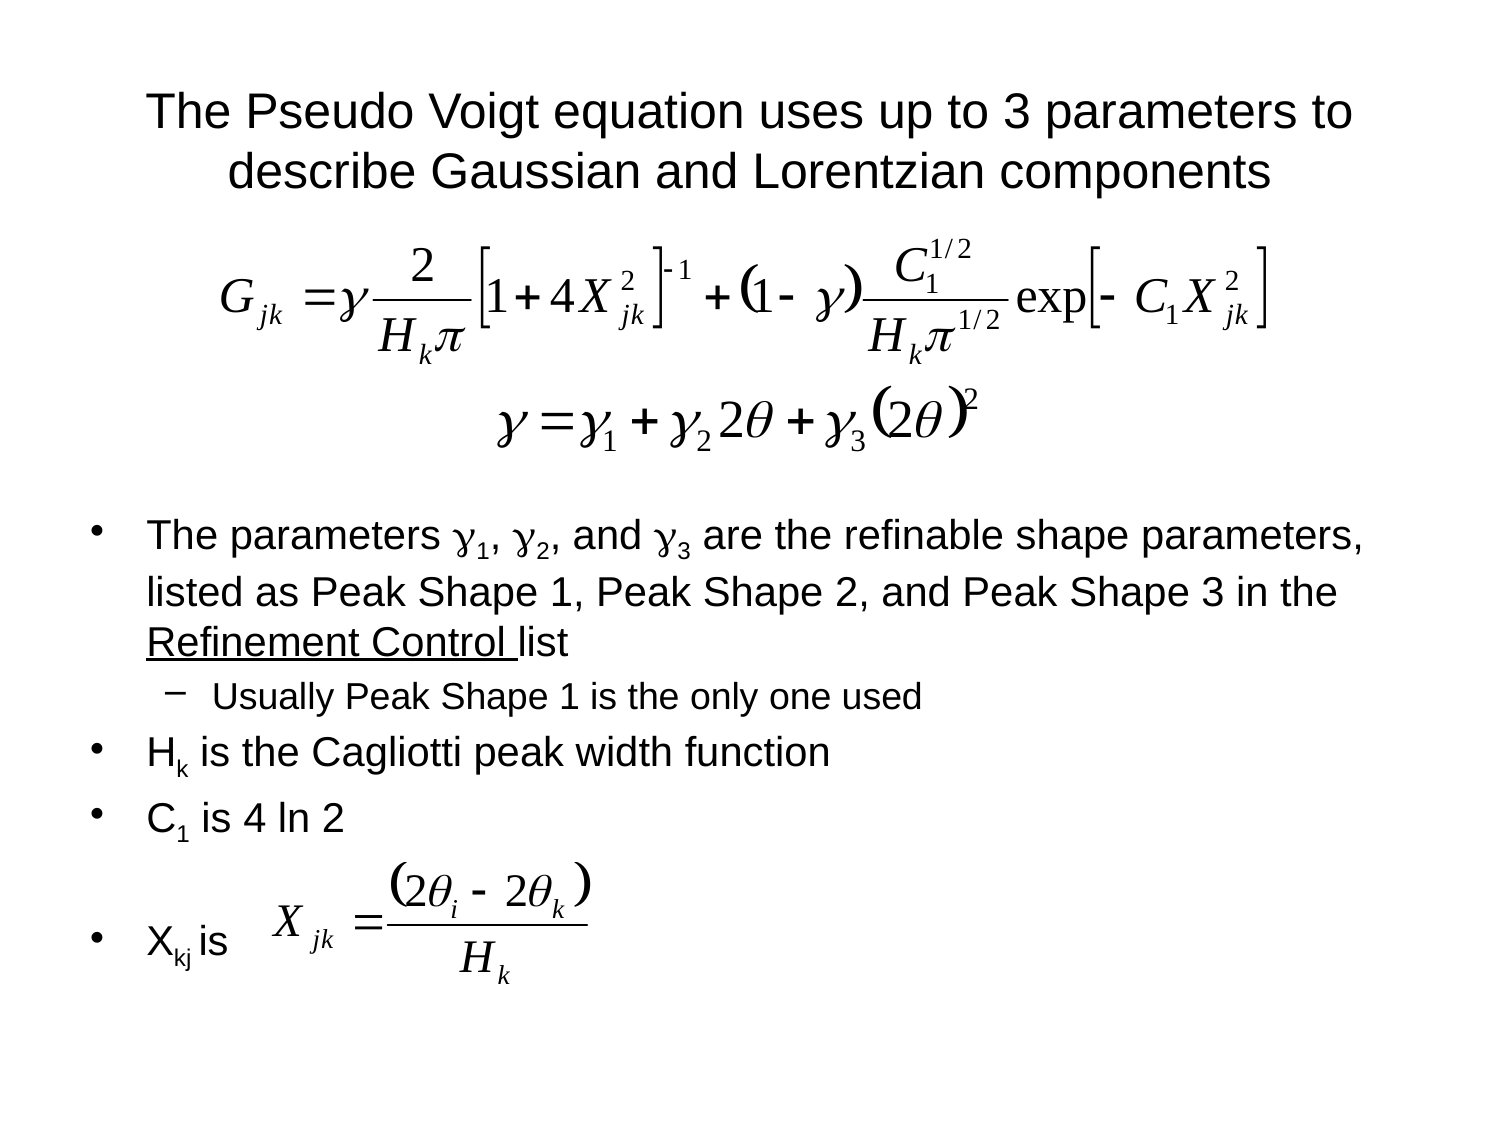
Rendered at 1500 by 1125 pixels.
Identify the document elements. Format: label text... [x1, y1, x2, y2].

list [212, 224, 1276, 376]
list The parameters g1, g2, and g3 are the refinable shape parameters, listed as Peak Shape 1, Peak Shape 2, and Peak Shape 3 in the Refinement Control list Usually Peak Shape 1 is the only one used Hk is the Cagliotti peak width function C1 is 4 ln 2 Xkj is [75, 500, 1413, 1005]
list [487, 374, 988, 465]
title The Pseudo Voigt equation uses up to 3 parameters to describe Gaussian and Lorentzian components [75, 45, 1425, 233]
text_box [262, 862, 598, 995]
